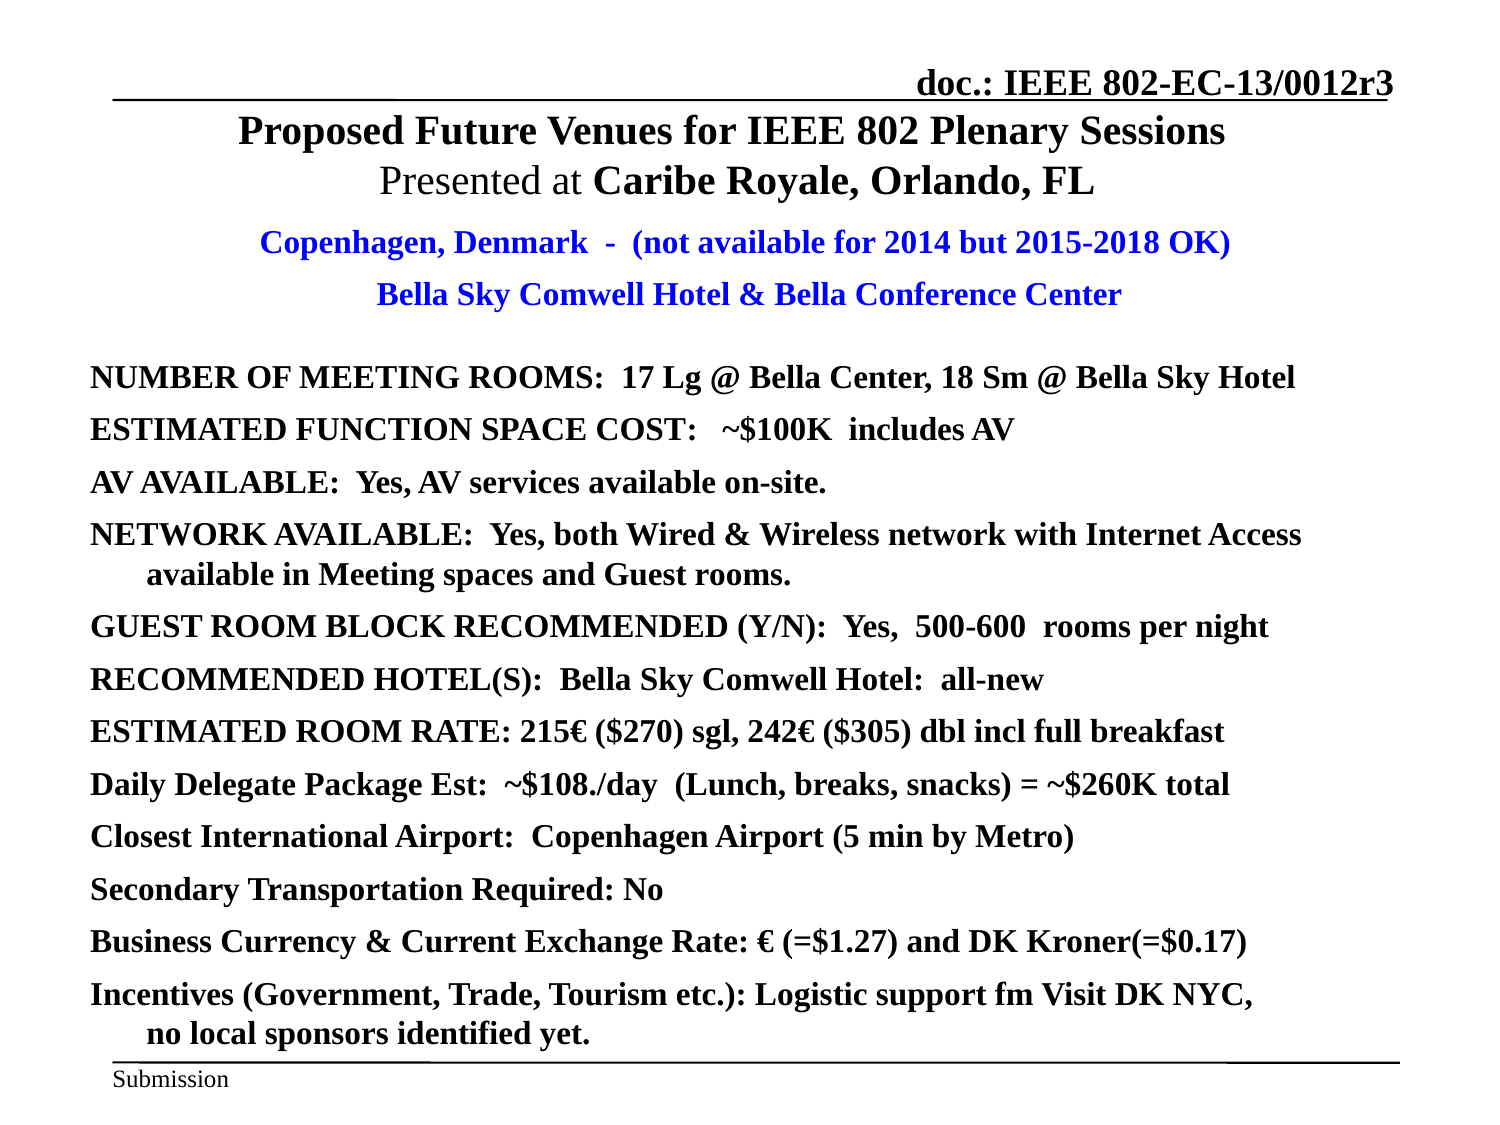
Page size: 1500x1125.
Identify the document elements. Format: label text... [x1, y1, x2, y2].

title Proposed Future Venues for IEEE 802 Plenary Sessions Presented at Caribe Royale, Orlando, FL [62, 87, 1413, 218]
list Copenhagen, Denmark - (not available for 2014 but 2015-2018 OK) Bella Sky Comwell Hotel & Bella Conference Center NUMBER OF MEETING ROOMS: 17 Lg @ Bella Center, 18 Sm @ Bella Sky Hotel Estimated Function Space Cost: ~$100K includes AV AV AVAILABLE: Yes, AV services available on-site. NETWORK AVAILABLE: Yes, both Wired & Wireless network with Internet Access available in Meeting spaces and Guest rooms. GUEST ROOM BLOCK RECOMMENDED (Y/N): Yes, 500-600 rooms per night RECOMMENDED HOTEL(S): Bella Sky Comwell Hotel: all-new ESTIMATED ROOM RATE: 215€ ($270) sgl, 242€ ($305) dbl incl full breakfast Daily Delegate Package Est: ~$108./day (Lunch, breaks, snacks) = ~$260K total Closest International Airport: Copenhagen Airport (5 min by Metro) Secondary Transportation Required: No Business Currency & Current Exchange Rate: € (=$1.27) and DK Kroner(=$0.17) Incentives (Government, Trade, Tourism etc.): Logistic support fm Visit DK NYC, no local sponsors identified yet. [74, 212, 1426, 1073]
